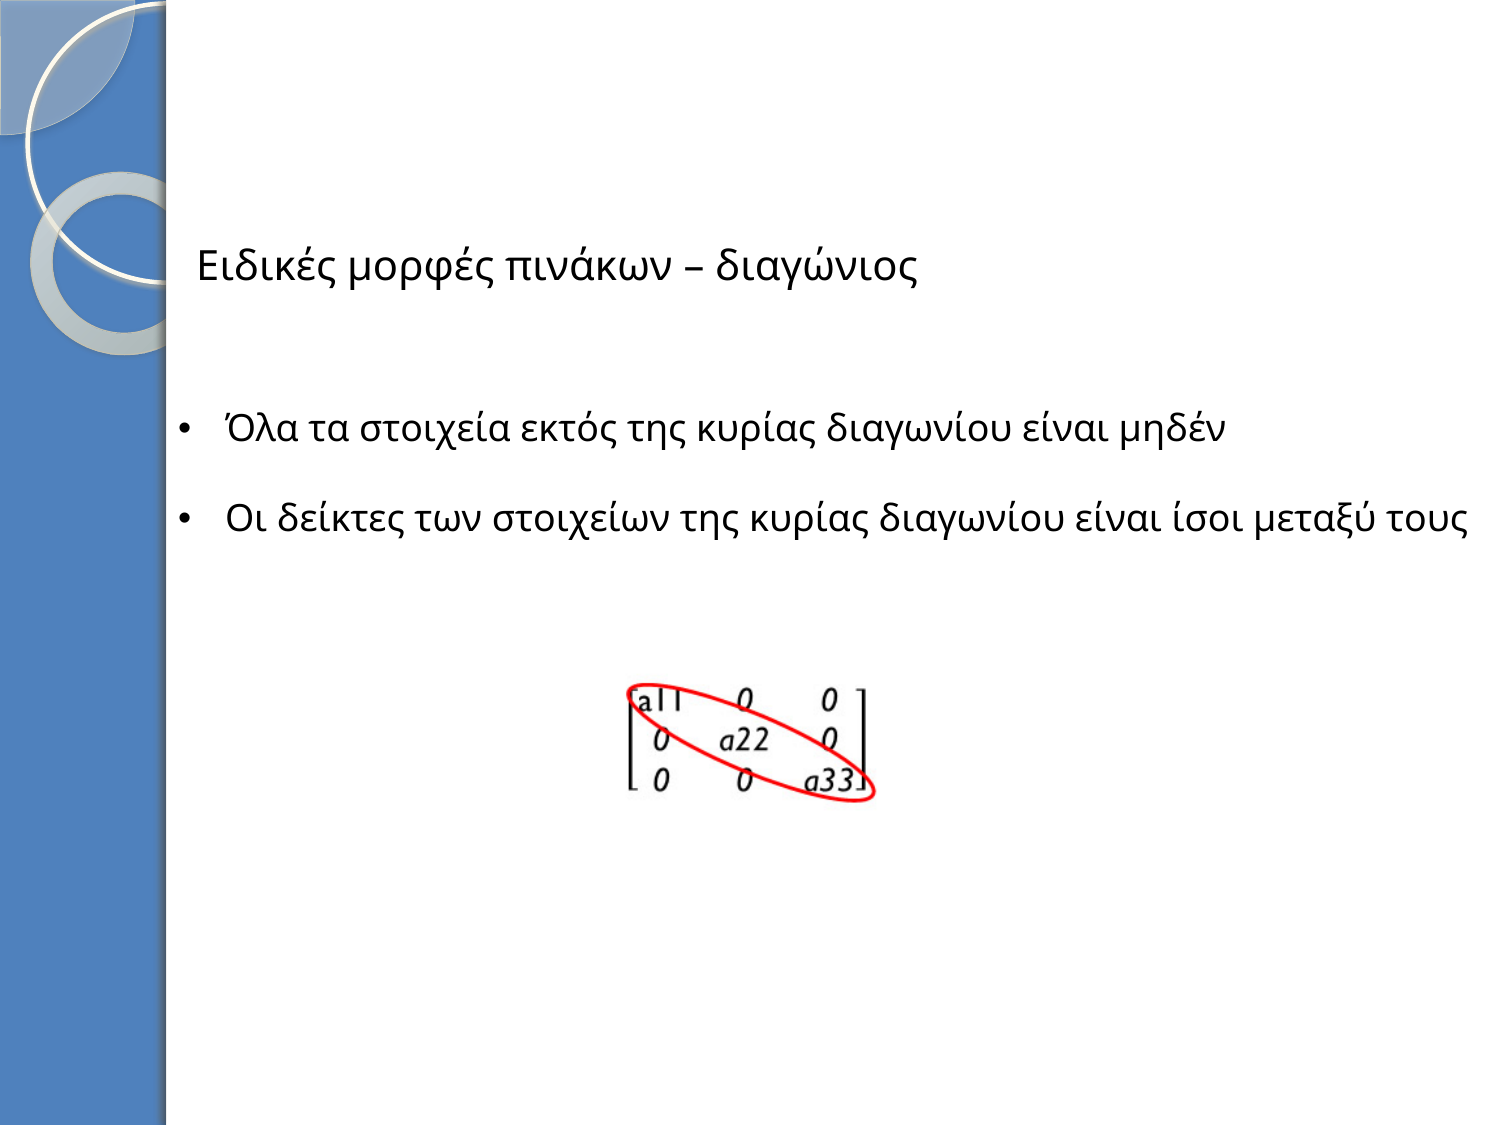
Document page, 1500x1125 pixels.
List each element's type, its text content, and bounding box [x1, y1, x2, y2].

text_box Ειδικές μορφές πινάκων – διαγώνιος [181, 231, 933, 297]
picture [594, 653, 905, 829]
text_box Όλα τα στοιχεία εκτός της κυρίας διαγωνίου είναι μηδέν Οι δείκτες των στοιχείων της κυρίας διαγωνίου είναι ίσοι μεταξύ τους [163, 397, 1485, 592]
